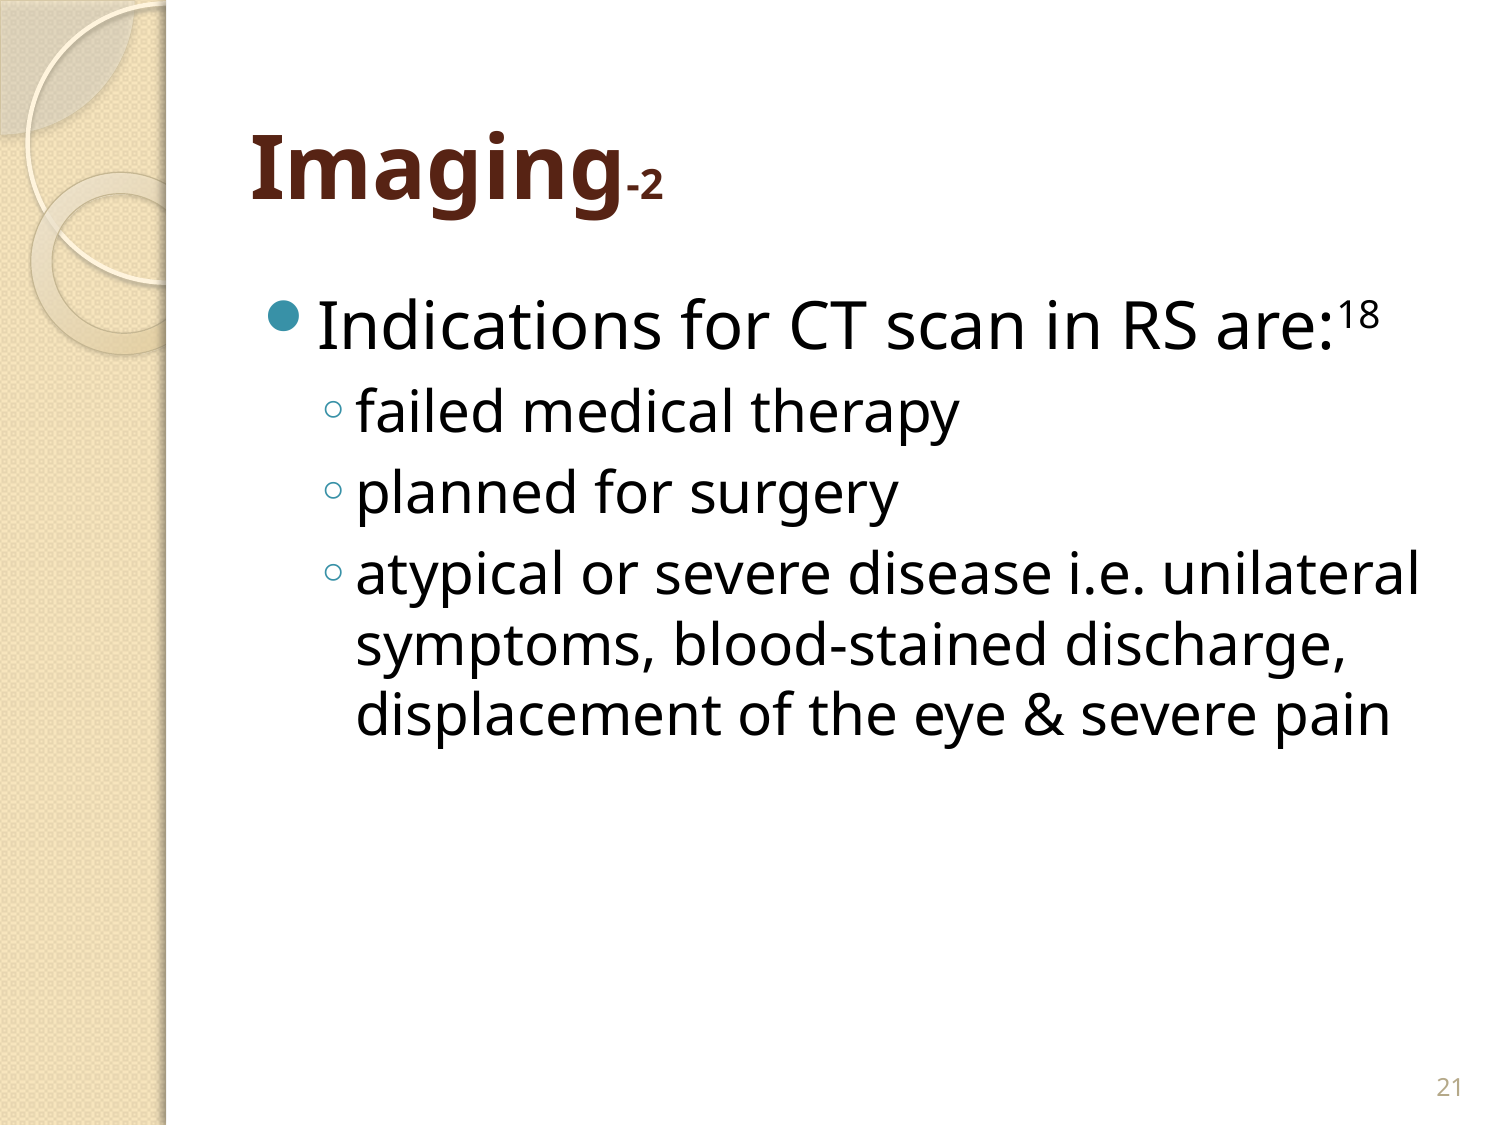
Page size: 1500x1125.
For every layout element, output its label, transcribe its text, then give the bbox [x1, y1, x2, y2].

slide_number 21 [1413, 1034, 1488, 1113]
list Indications for CT scan in RS are:18 failed medical therapy planned for surgery atypical or severe disease i.e. unilateral symptoms, blood-stained discharge, displacement of the eye & severe pain [235, 275, 1450, 1063]
title Imaging-2 [235, 70, 1466, 258]
